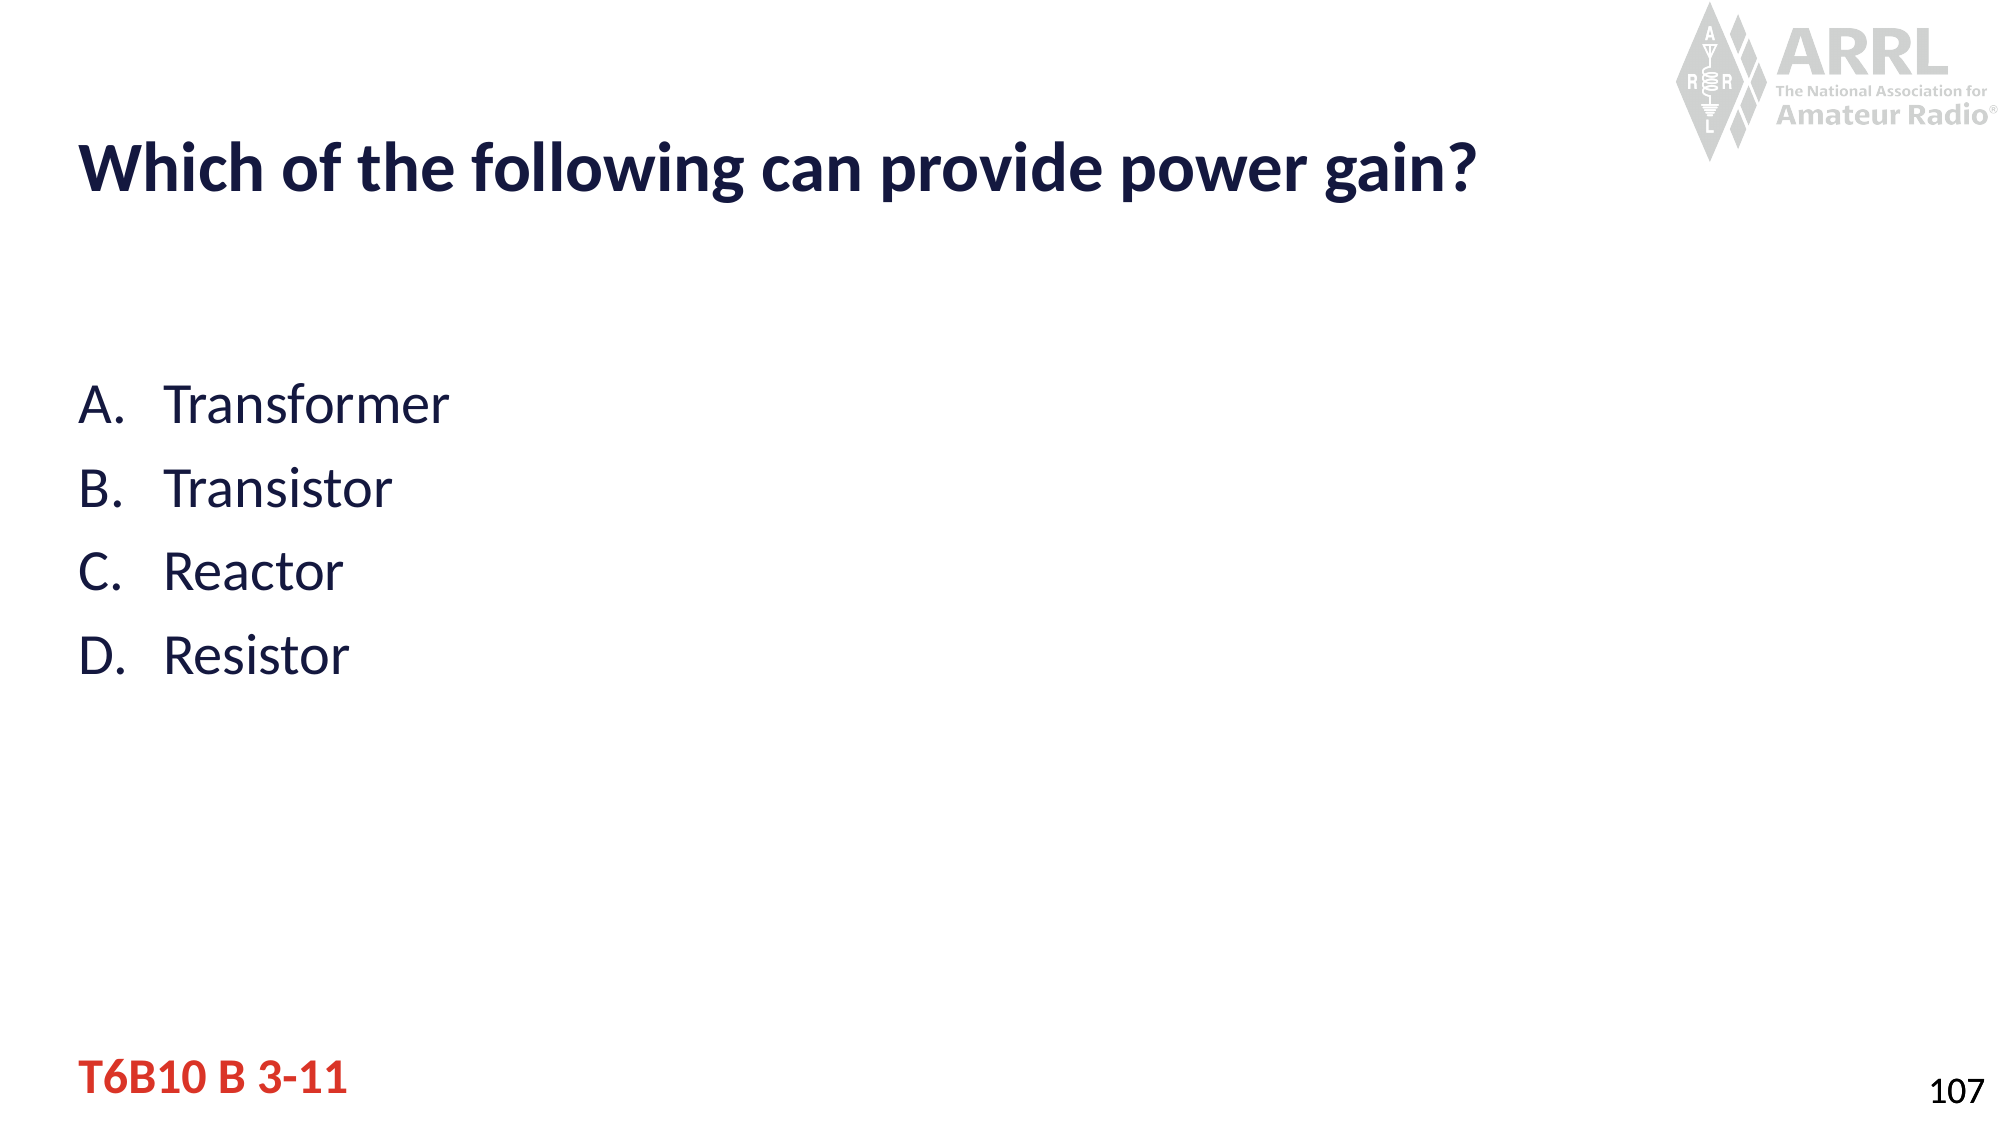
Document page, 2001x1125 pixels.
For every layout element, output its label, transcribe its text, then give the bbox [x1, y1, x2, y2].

text_box T6B10 B 3-11 [63, 1036, 921, 1112]
picture [1674, 0, 2000, 164]
list Transformer Transistor Reactor Resistor [63, 365, 1863, 989]
title Which of the following can provide power gain? [63, 59, 1863, 278]
